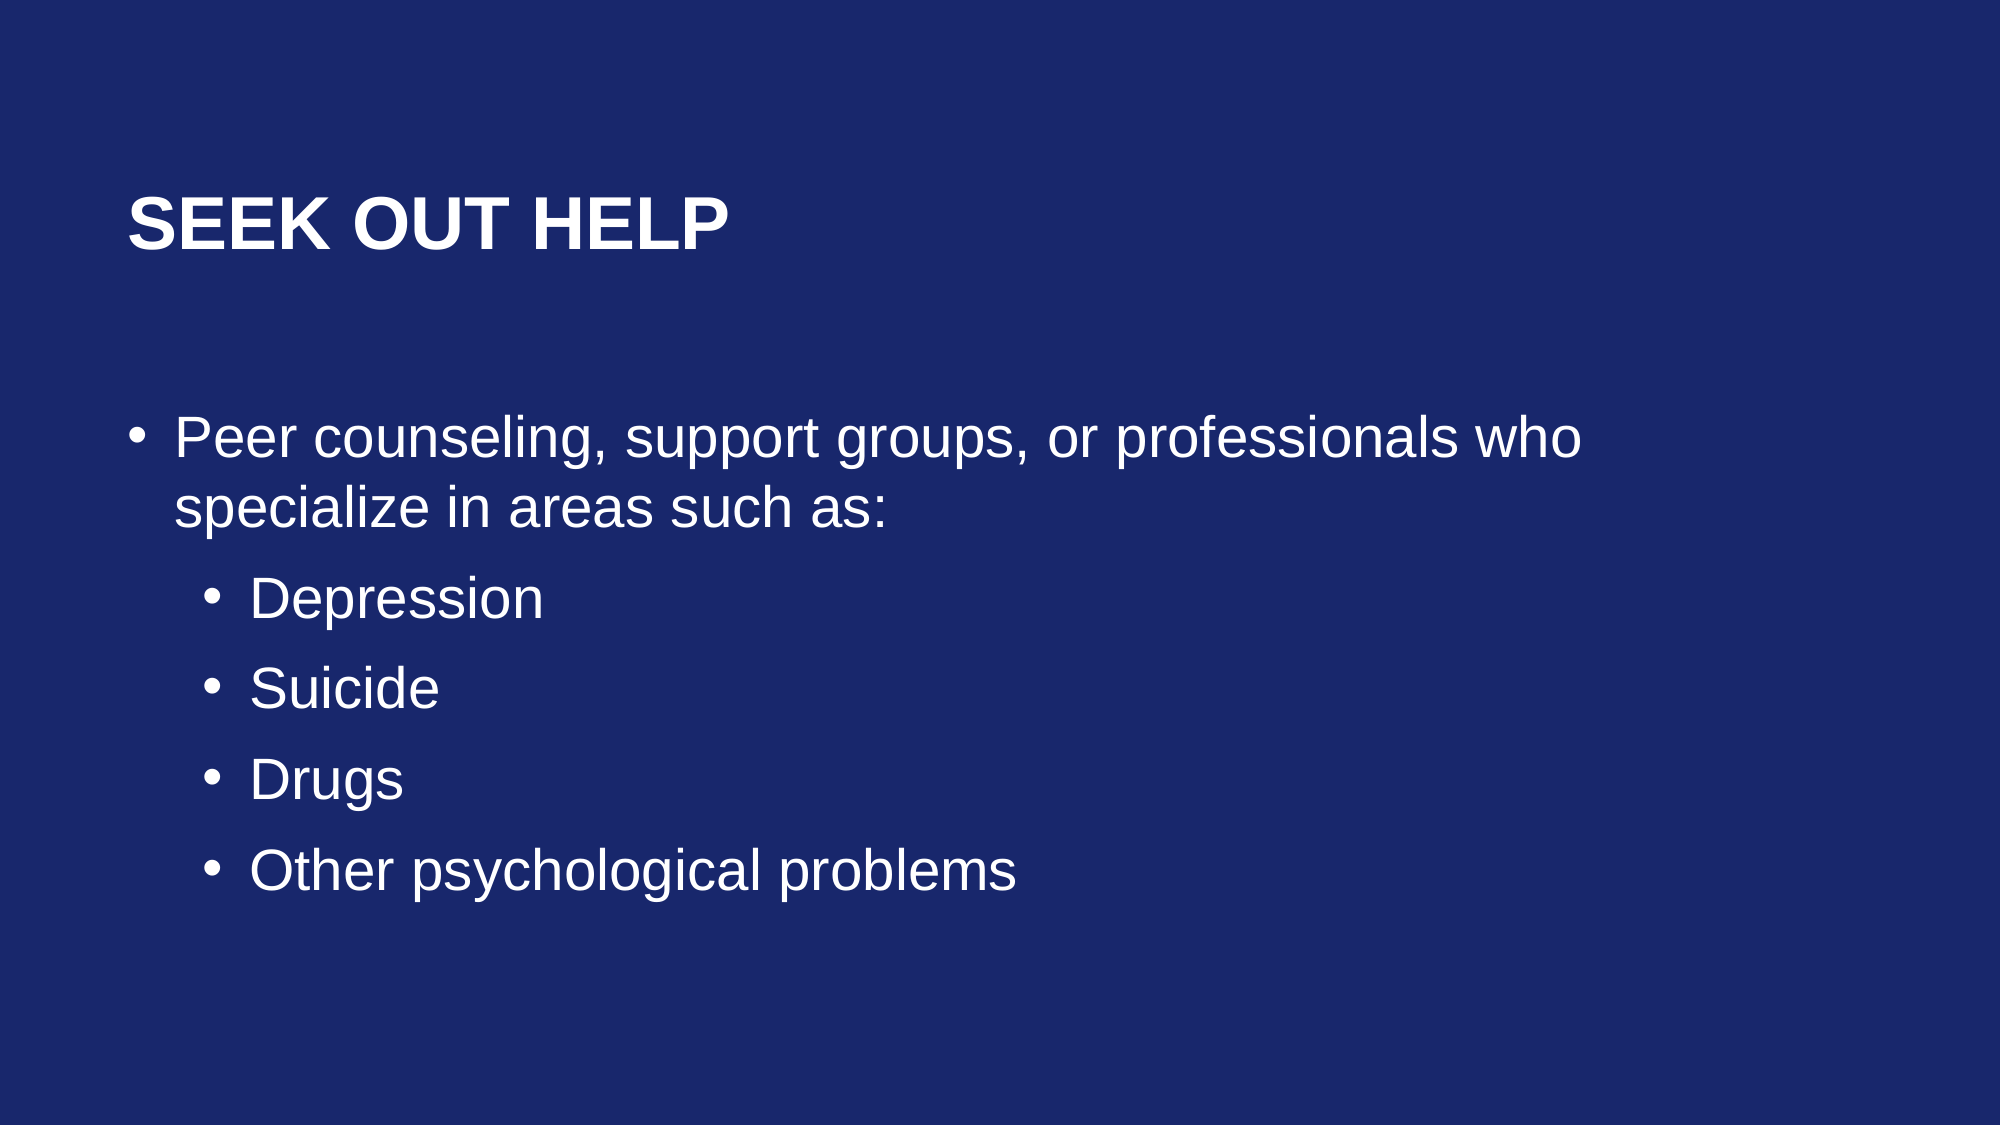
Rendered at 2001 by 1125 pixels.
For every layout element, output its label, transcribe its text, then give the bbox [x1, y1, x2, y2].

title Seek out HELP [112, 99, 1775, 339]
list Peer counseling, support groups, or professionals who specialize in areas such as: Depression Suicide Drugs Other psychological problems [112, 351, 1775, 950]
